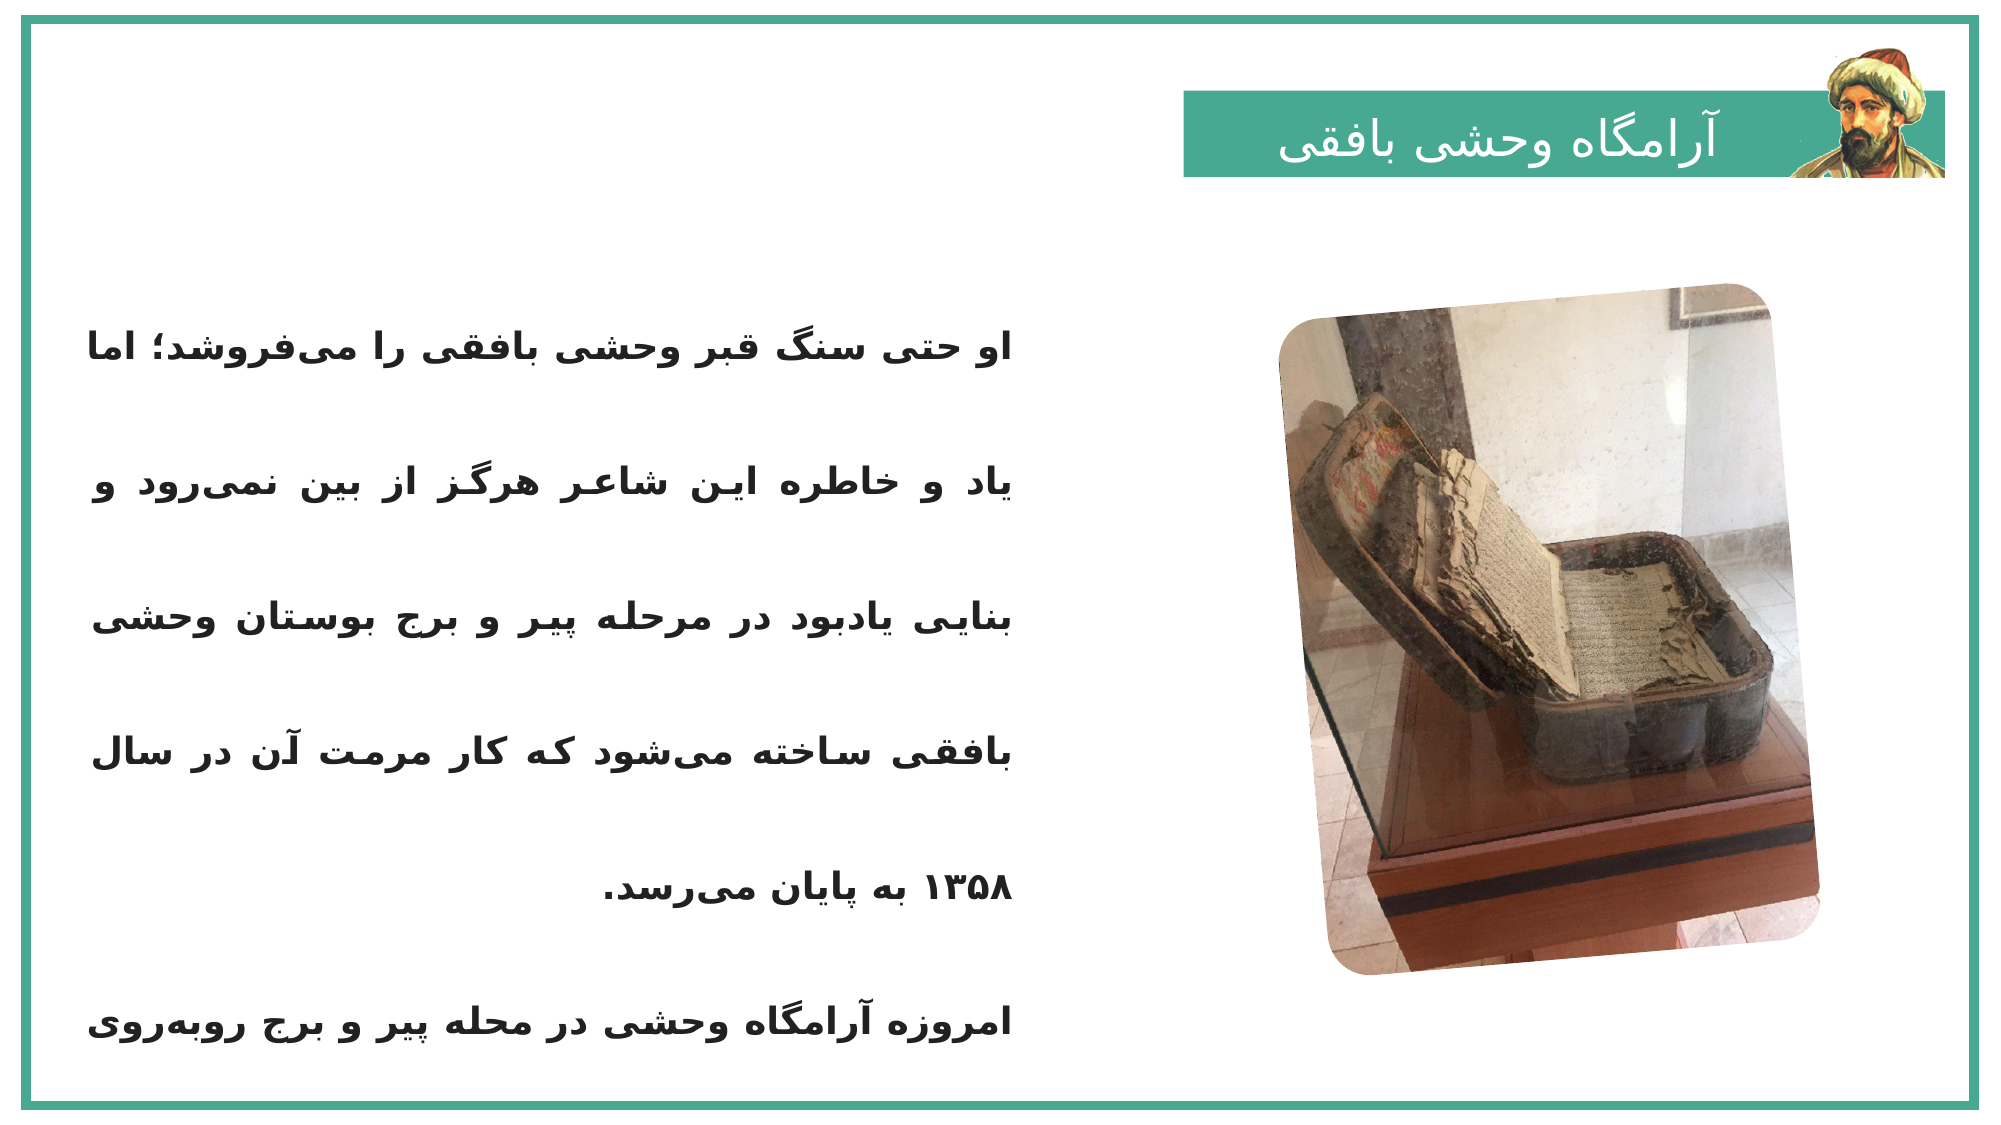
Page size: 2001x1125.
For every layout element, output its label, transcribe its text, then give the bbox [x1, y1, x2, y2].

picture [1278, 284, 1821, 975]
text_box آرامگاه وحشی بافقی کجاست؟ [1171, 99, 1825, 234]
picture [1784, 7, 1945, 178]
text_box او حتی سنگ قبر وحشی بافقی را می‌فروشد؛ اما یاد و خاطره این شاعر هرگز از بین نمی‌رود و بنایی یادبود در مرحله پیر و برج بوستان وحشی بافقی ساخته می‌شود که کار مرمت آن در سال ۱۳۵۸ به پایان می‌رسد. امروزه آرامگاه وحشی در محله پیر و برج رو‌به‌روی امامزاده شاهزاده فاضل در استان یزد قرار دارد. این آرامگاه سالانه پذیرای افرادی است که یزد را مقصد گردشگری خود انتخاب کرده‌اند. [70, 224, 1028, 1125]
